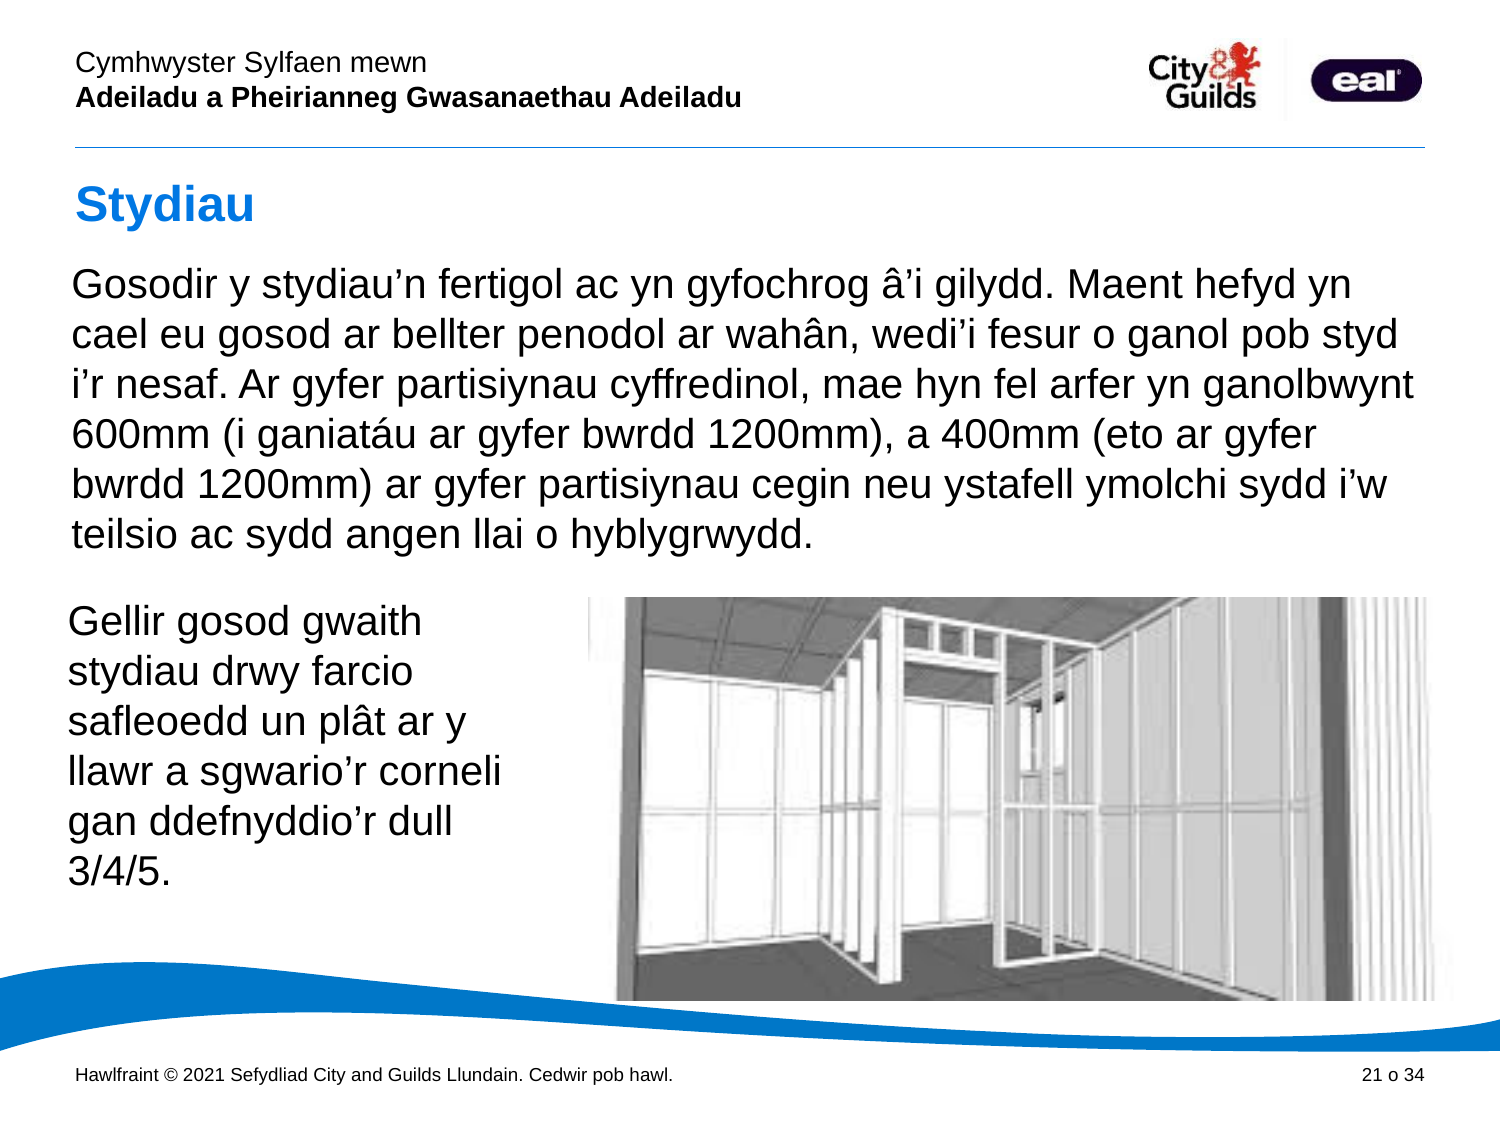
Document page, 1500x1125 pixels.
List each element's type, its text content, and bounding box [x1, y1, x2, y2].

list Gosodir y stydiau’n fertigol ac yn gyfochrog â’i gilydd. Maent hefyd yn cael eu gosod ar bellter penodol ar wahân, wedi’i fesur o ganol pob styd i’r nesaf. Ar gyfer partisiynau cyffredinol, mae hyn fel arfer yn ganolbwynt 600mm (i ganiatáu ar gyfer bwrdd 1200mm), a 400mm (eto ar gyfer bwrdd 1200mm) ar gyfer partisiynau cegin neu ystafell ymolchi sydd i’w teilsio ac sydd angen llai o hyblygrwydd. [71, 256, 1422, 522]
title Stydiau [74, 170, 1426, 235]
picture [588, 597, 1500, 1001]
text_box Gellir gosod gwaith stydiau drwy farcio safleoedd un plât ar y llawr a sgwario’r corneli gan ddefnyddio’r dull 3/4/5. [53, 586, 567, 901]
picture [1149, 38, 1422, 121]
